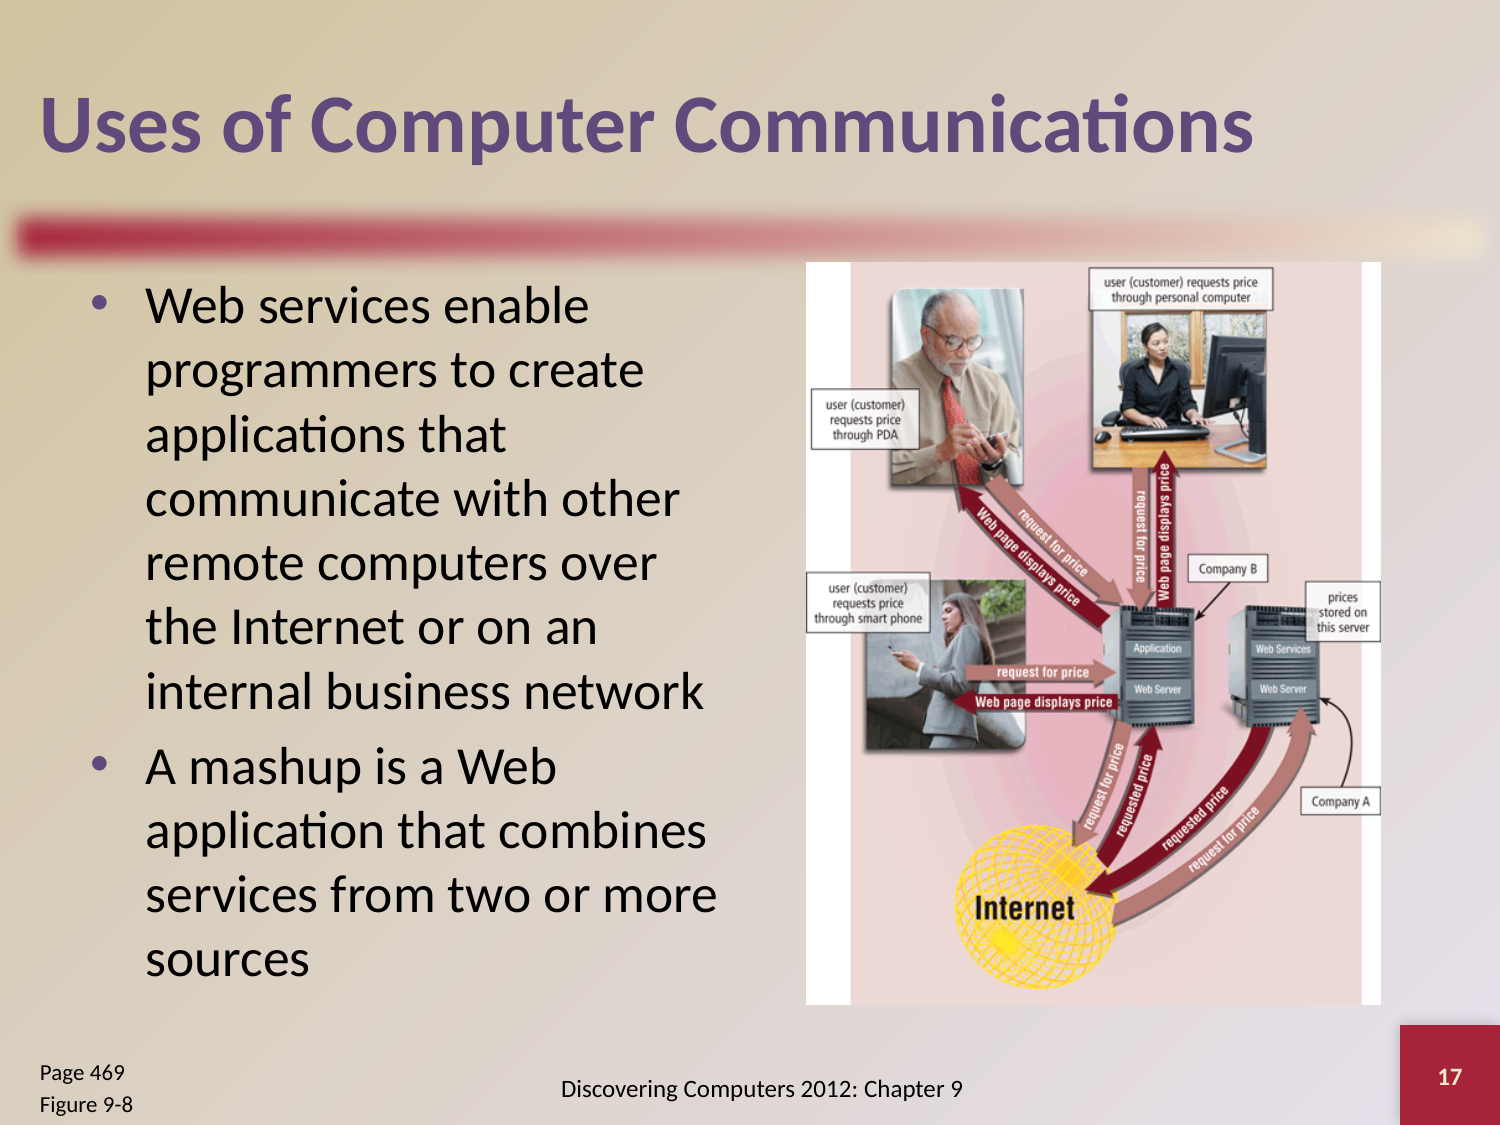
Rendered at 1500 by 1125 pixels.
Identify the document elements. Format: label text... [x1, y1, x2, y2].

list Page 469 Figure 9-8 [24, 1050, 300, 1125]
footer Discovering Computers 2012: Chapter 9 [450, 1050, 1075, 1125]
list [806, 262, 1381, 1006]
title Uses of Computer Communications [24, 24, 1475, 213]
slide_number 17 [1400, 1025, 1500, 1125]
list Web services enable programmers to create applications that communicate with other remote computers over the Internet or on an internal business network A mashup is a Web application that combines services from two or more sources [75, 262, 738, 1005]
